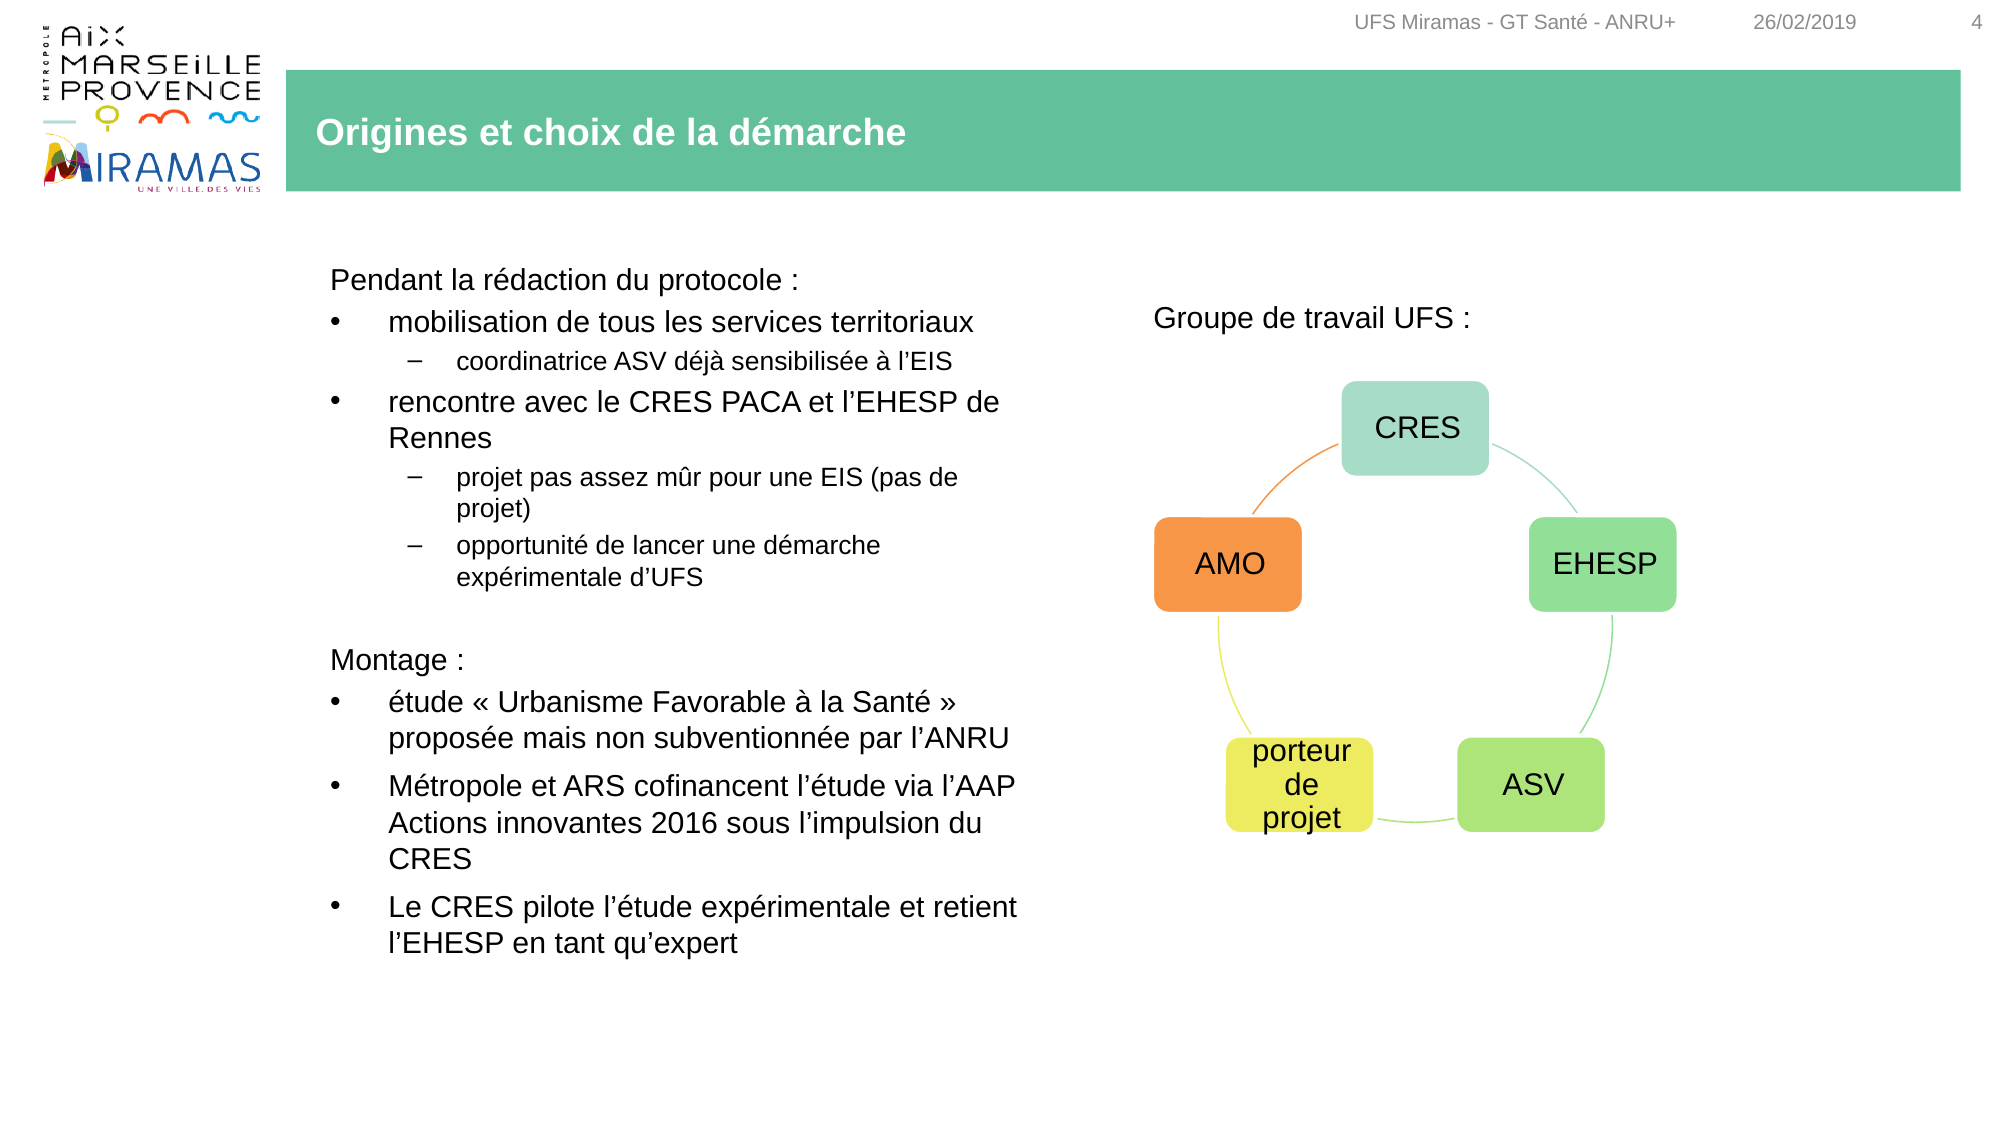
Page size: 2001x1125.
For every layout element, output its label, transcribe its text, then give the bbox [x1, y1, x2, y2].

slide_number 4 [1881, 0, 2000, 43]
title Origines et choix de la démarche [286, 69, 1961, 192]
list Pendant la rédaction du protocole : mobilisation de tous les services territoriaux coordinatrice ASV déjà sensibilisée à l’EIS rencontre avec le CRES PACA et l’EHESP de Rennes projet pas assez mûr pour une EIS (pas de projet) opportunité de lancer une démarche expérimentale d’UFS Montage : étude « Urbanisme Favorable à la Santé » proposée mais non subventionnée par l’ANRU Métropole et ARS cofinancent l’étude via l’AAP Actions innovantes 2016 sous l’impulsion du CRES Le CRES pilote l’étude expérimentale et retient l’EHESP en tant qu’expert [313, 209, 1047, 1094]
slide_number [1693, 0, 1874, 43]
footer UFS Miramas - GT Santé - ANRU+ [136, 0, 1693, 43]
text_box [1115, 378, 1716, 842]
picture [43, 26, 260, 132]
text_box Groupe de travail UFS : [1138, 290, 1749, 342]
picture [43, 133, 260, 192]
